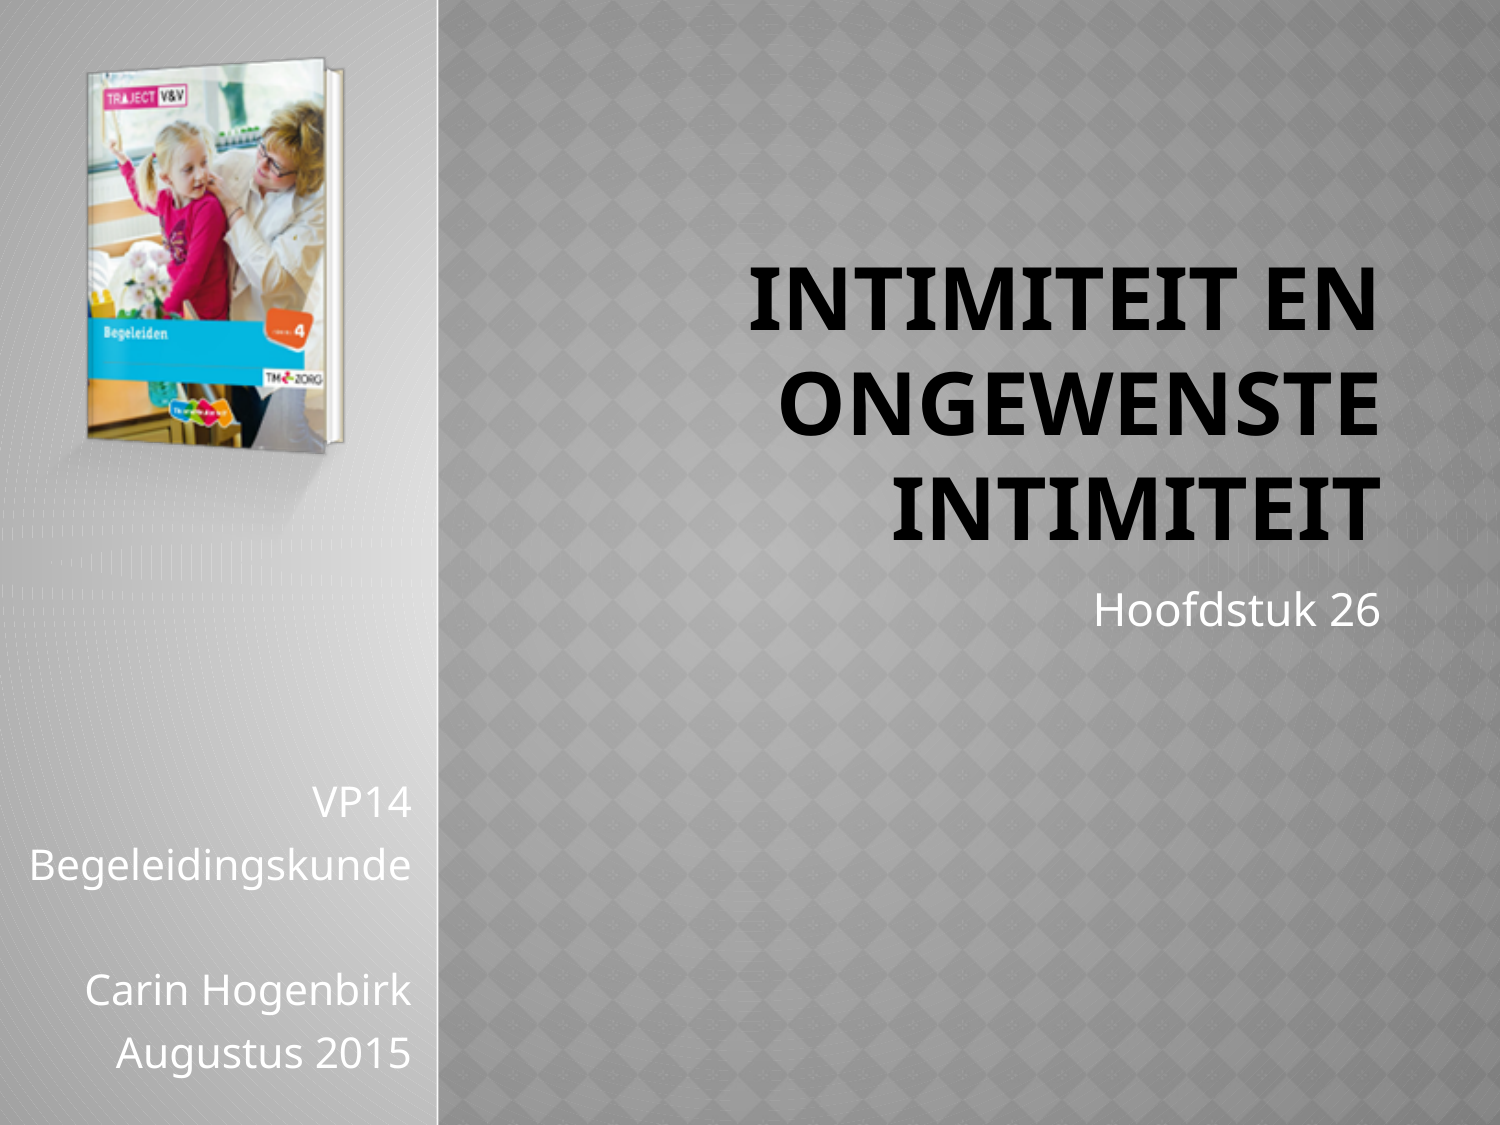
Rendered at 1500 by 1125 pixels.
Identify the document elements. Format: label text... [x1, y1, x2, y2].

title Intimiteit en ongewenste intimiteit [552, 87, 1390, 558]
text_box VP14 Begeleidingskunde Carin Hogenbirk Augustus 2015 [17, 775, 420, 1110]
subtitle Hoofdstuk 26 [550, 580, 1390, 762]
picture [0, 5, 444, 558]
